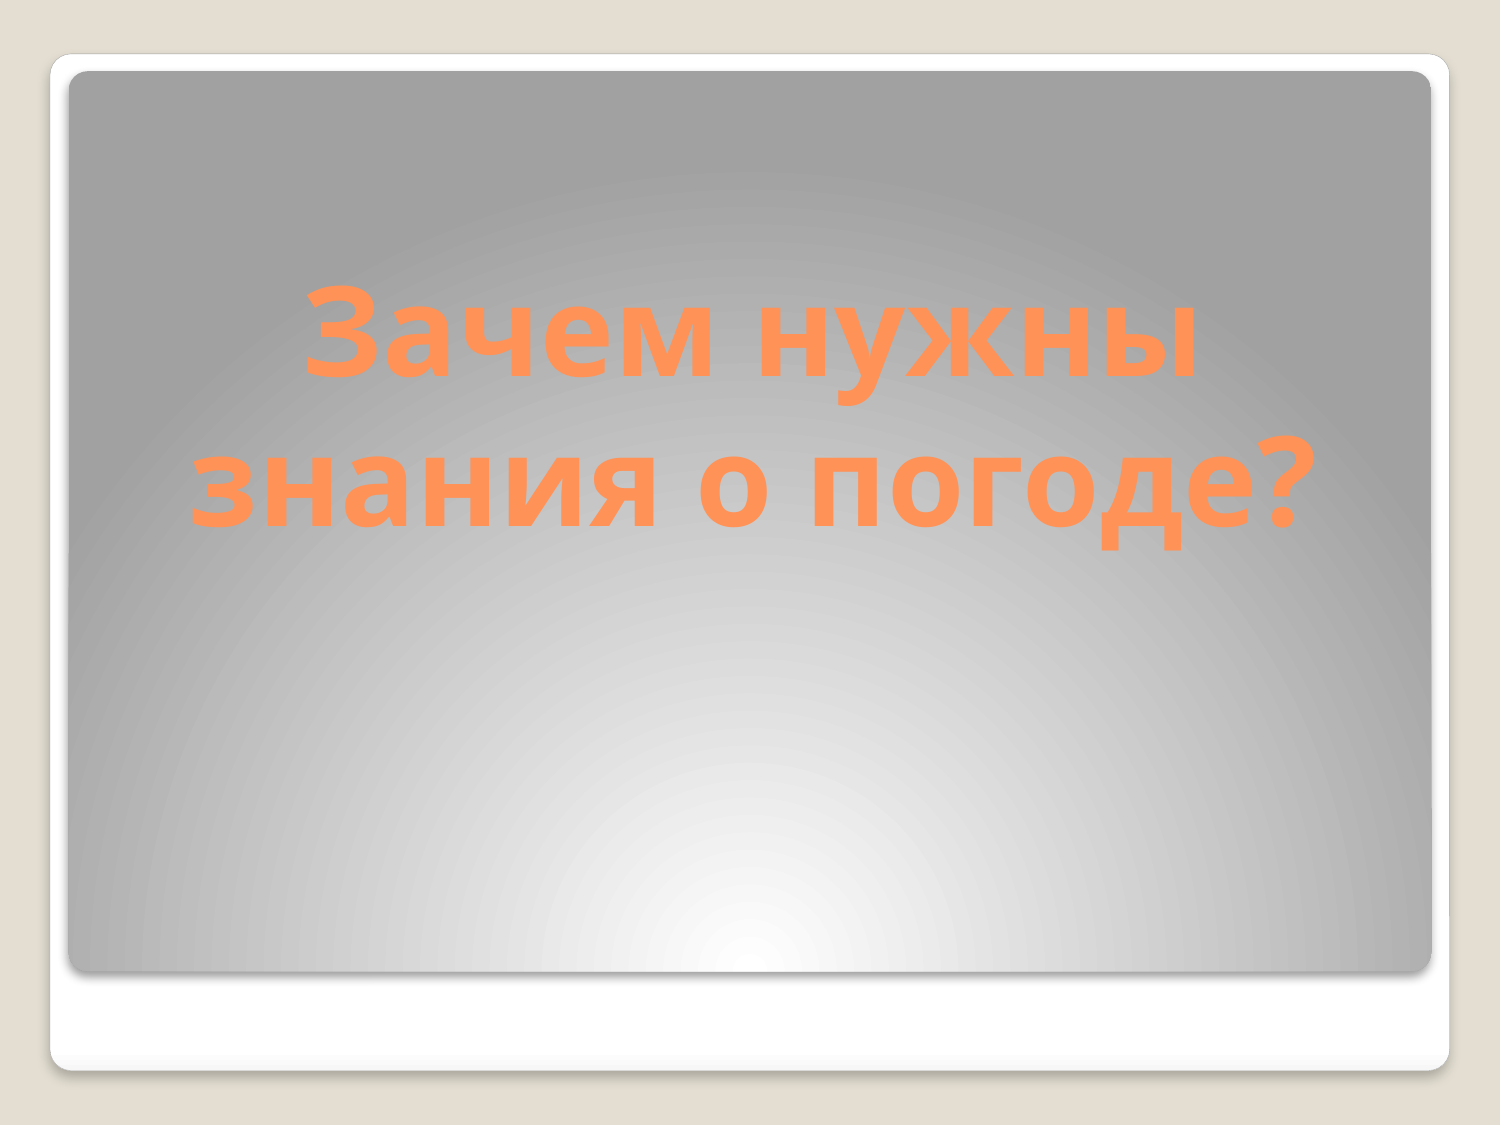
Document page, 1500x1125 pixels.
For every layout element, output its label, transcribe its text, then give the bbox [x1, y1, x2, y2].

title Зачем нужны знания о погоде? [82, 386, 1425, 560]
